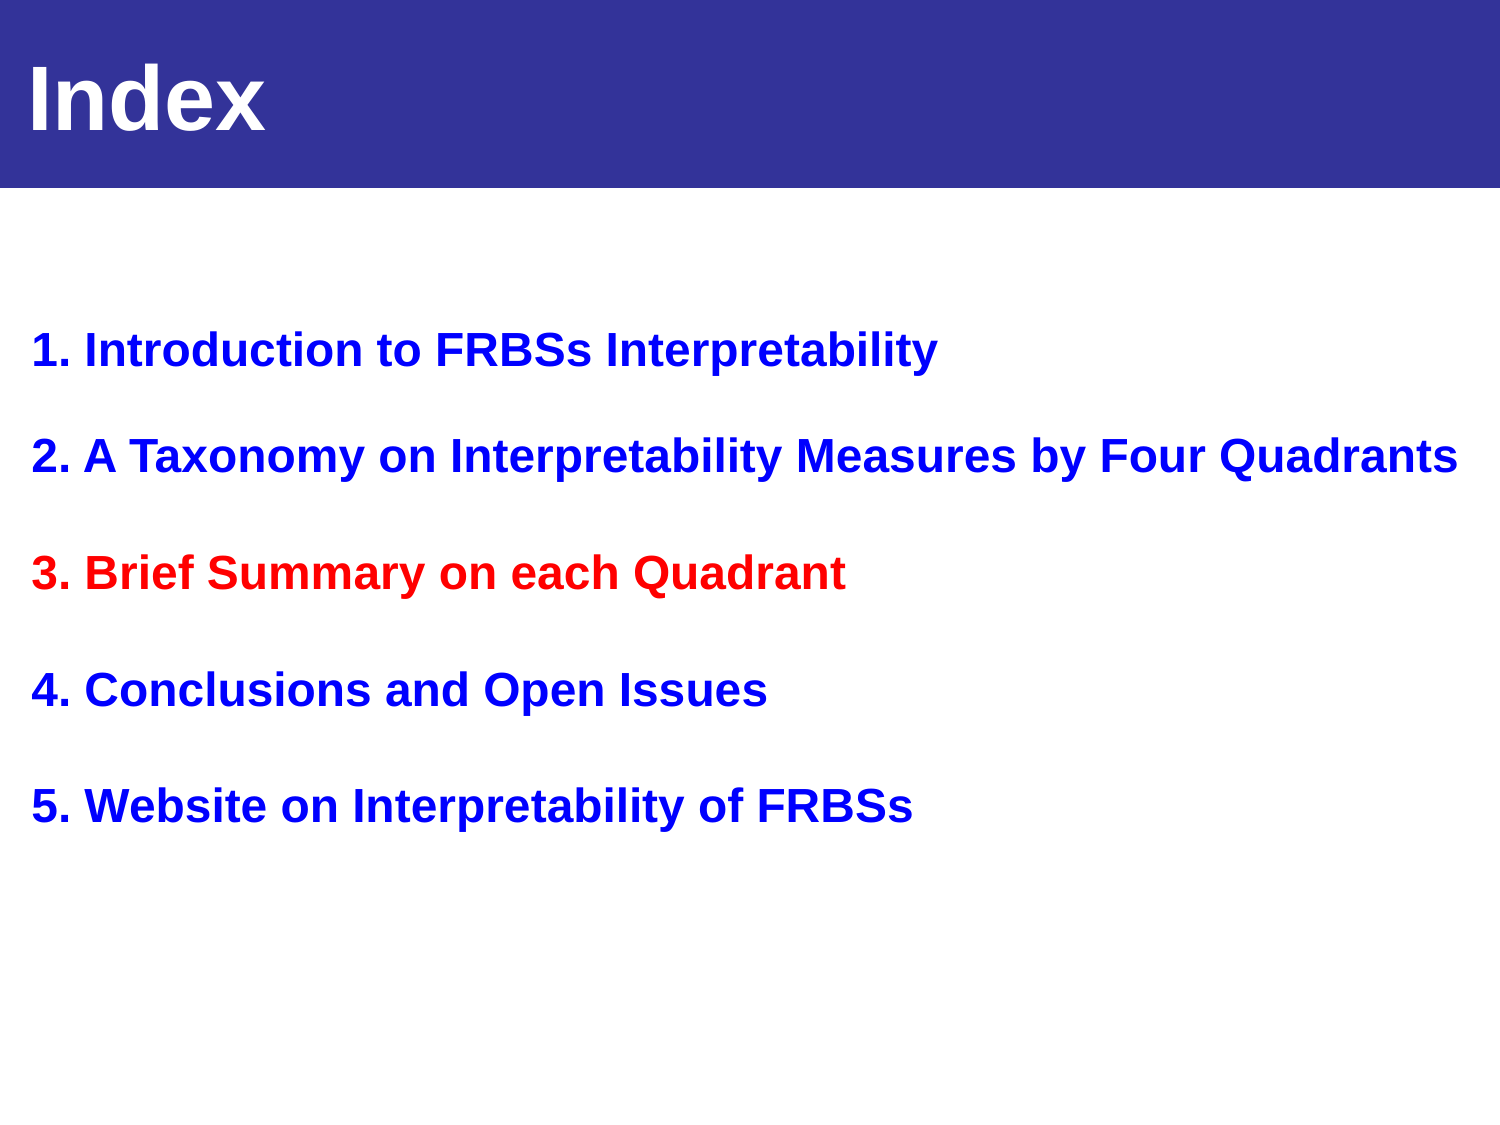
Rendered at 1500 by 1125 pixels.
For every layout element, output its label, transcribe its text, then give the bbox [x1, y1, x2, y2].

title Index [12, 0, 1500, 188]
text_box 1. Introduction to FRBSs Interpretability 2. A Taxonomy on Interpretability Measures by Four Quadrants 3. Brief Summary on each Quadrant 4. Conclusions and Open Issues 5. Website on Interpretability of FRBSs [16, 310, 1486, 841]
